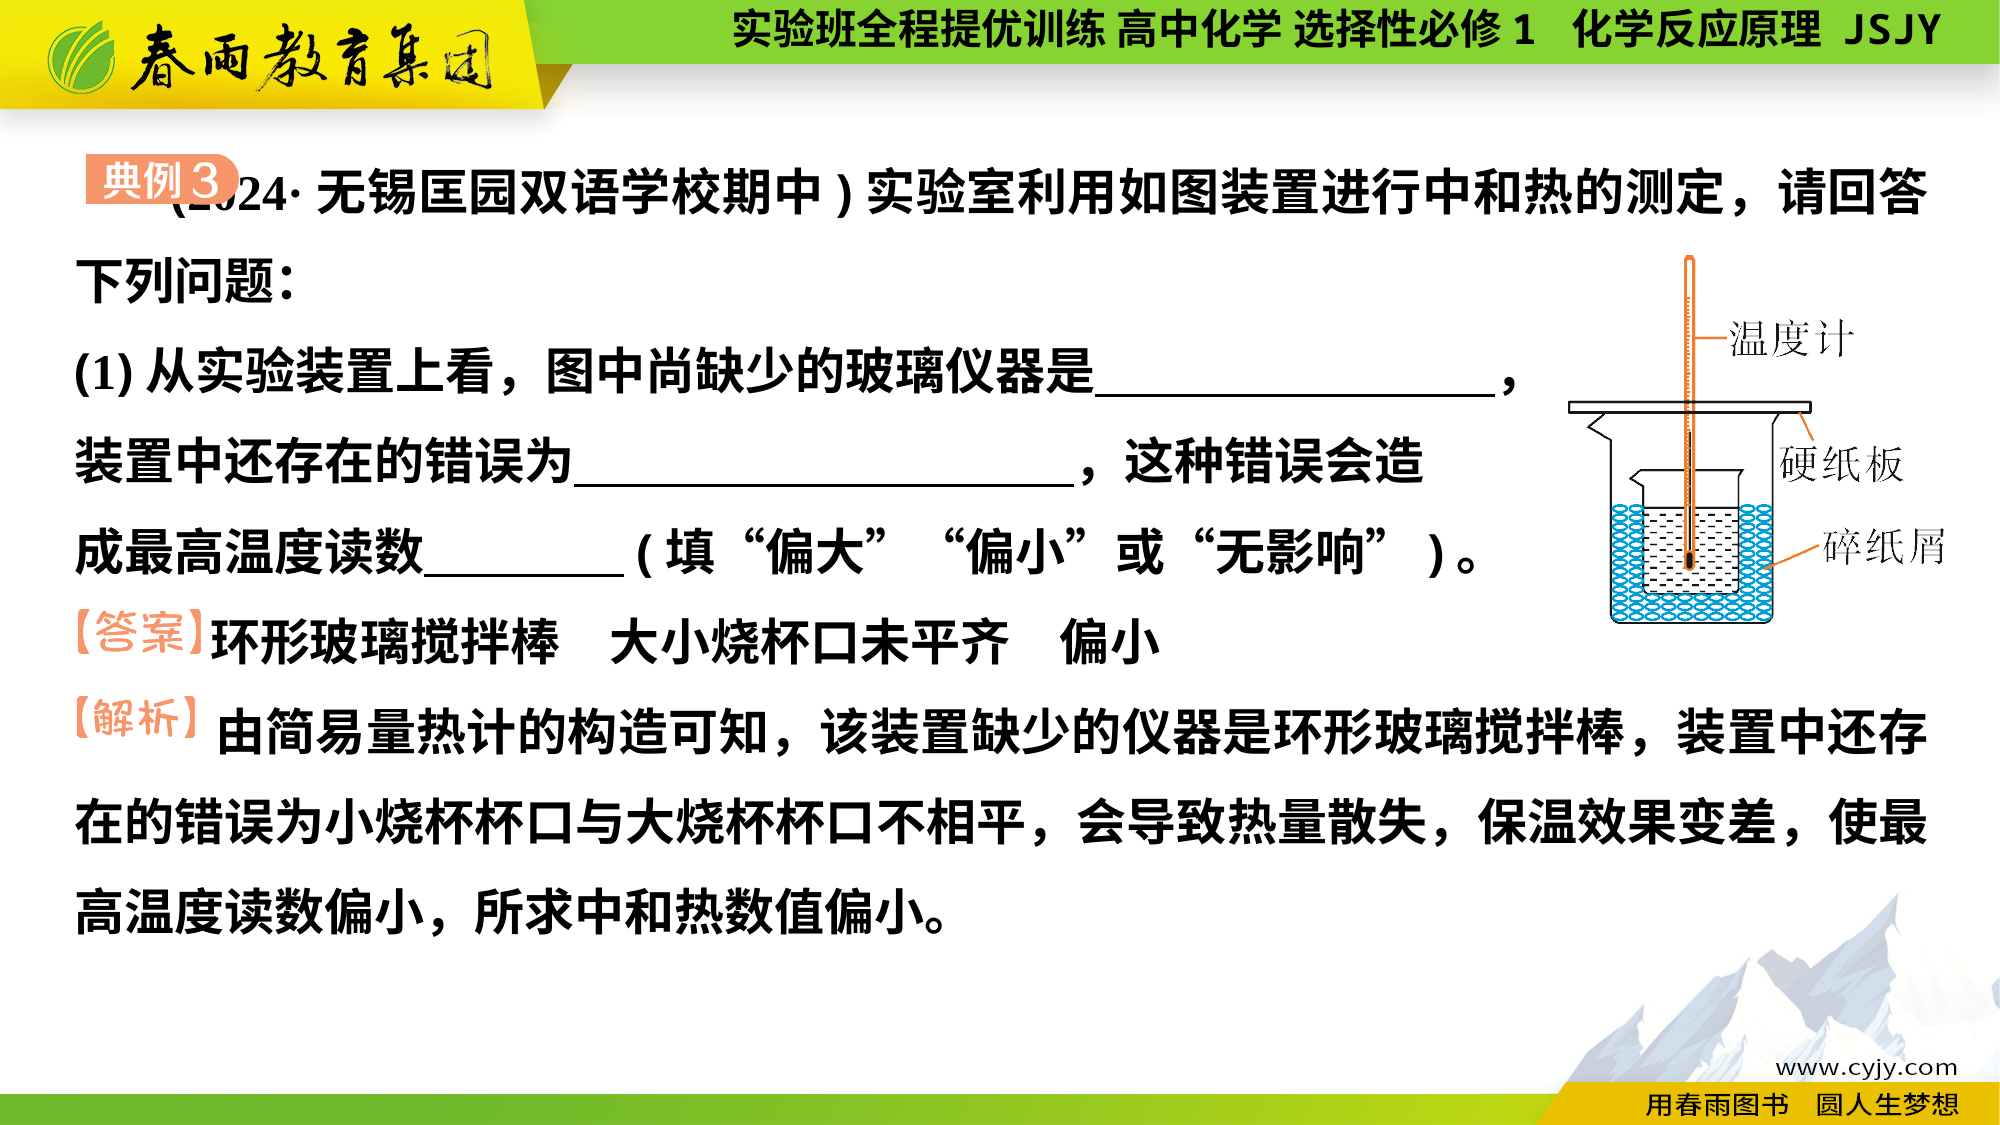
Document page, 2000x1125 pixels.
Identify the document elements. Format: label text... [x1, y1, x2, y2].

list (2024·无锡匡园双语学校期中)实验室利用如图装置进行中和热的测定，请回答下列问题： (1)从实验装置上看，图中尚缺少的玻璃仪器是 ， 装置中还存在的错误为 ，这种错误会造 成最高温度读数 (填“偏大”“偏小”或“无影响”)。 环形玻璃搅拌棒 大小烧杯口未平齐 偏小 由简易量热计的构造可知，该装置缺少的仪器是环形玻璃搅拌棒，装置中还存在的错误为小烧杯杯口与大烧杯杯口不相平，会导致热量散失，保温效果变差，使最高温度读数偏小，所求中和热数值偏小。 [59, 122, 1944, 956]
picture [0, 0, 2000, 1125]
